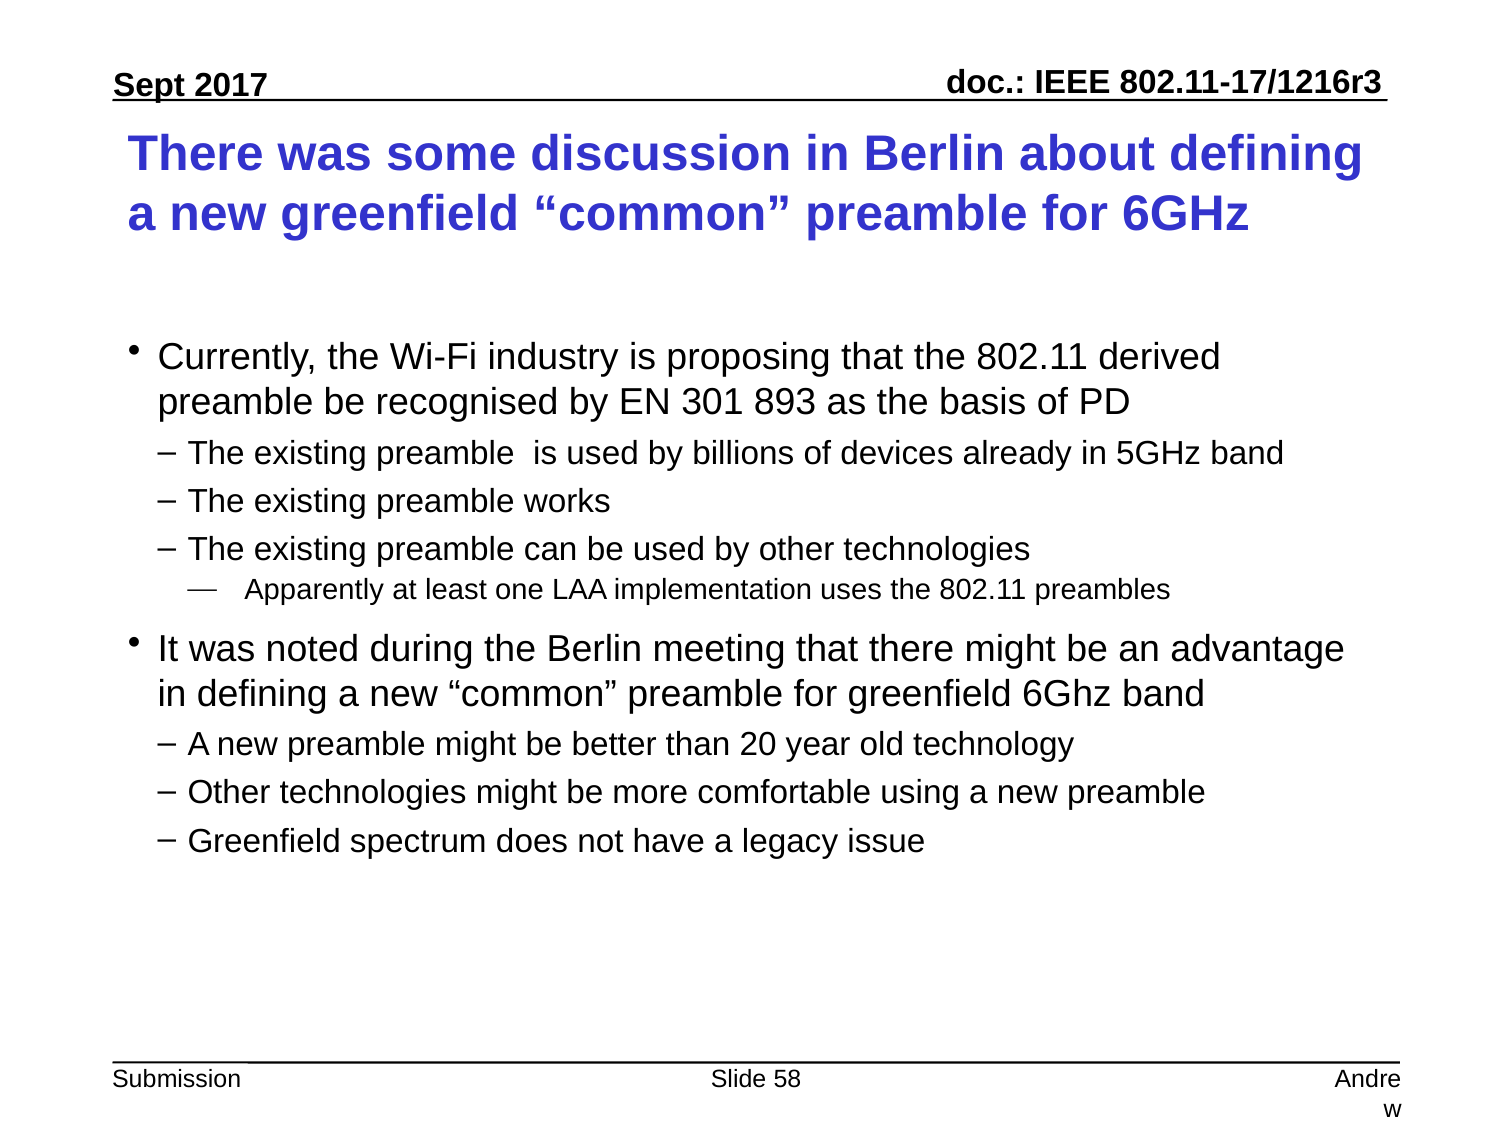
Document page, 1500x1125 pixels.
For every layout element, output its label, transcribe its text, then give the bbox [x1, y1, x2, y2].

list Currently, the Wi-Fi industry is proposing that the 802.11 derived preamble be recognised by EN 301 893 as the basis of PD The existing preamble is used by billions of devices already in 5GHz band The existing preamble works The existing preamble can be used by other technologies Apparently at least one LAA implementation uses the 802.11 preambles It was noted during the Berlin meeting that there might be an advantage in defining a new “common” preamble for greenfield 6Ghz band A new preamble might be better than 20 year old technology Other technologies might be more comfortable using a new preamble Greenfield spectrum does not have a legacy issue [112, 324, 1388, 1000]
title There was some discussion in Berlin about defining a new greenfield “common” preamble for 6GHz [112, 112, 1388, 288]
footer Andrew Myles, Cisco [1320, 1061, 1402, 1093]
slide_number Slide 58 [709, 1061, 803, 1093]
